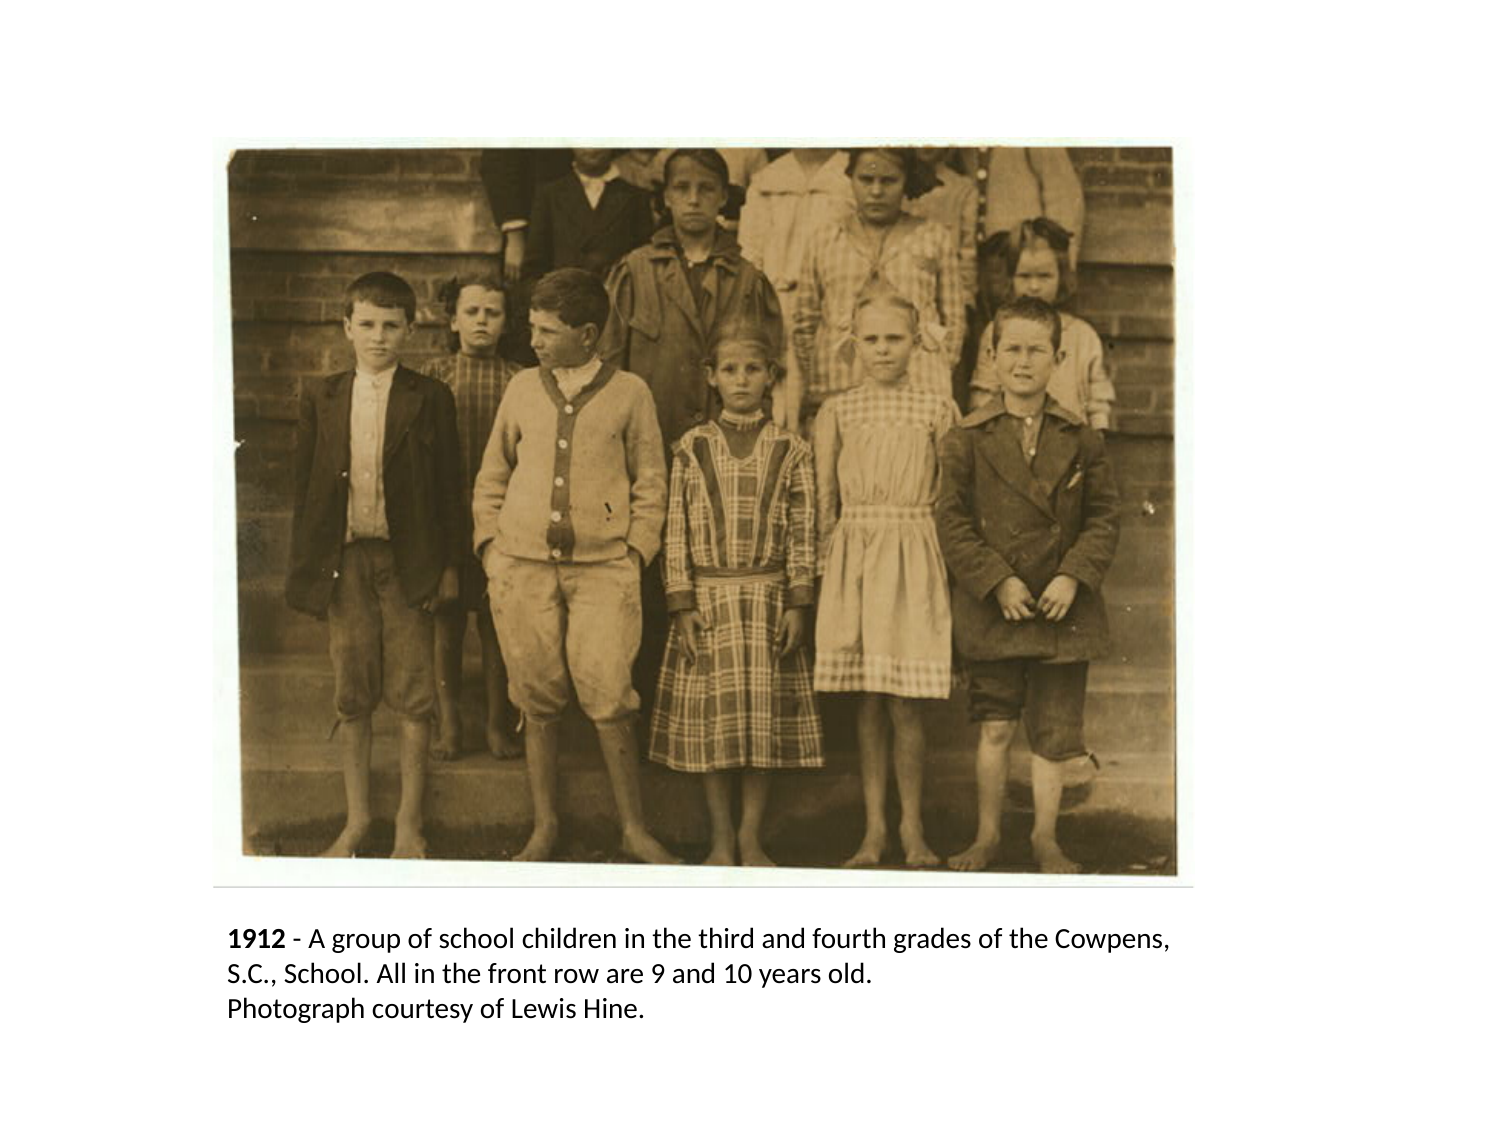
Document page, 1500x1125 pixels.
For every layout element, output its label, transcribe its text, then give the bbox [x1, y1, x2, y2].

picture [212, 137, 1195, 888]
text_box 1912 - A group of school children in the third and fourth grades of the Cowpens, S.C., School. All in the front row are 9 and 10 years old. Photograph courtesy of Lewis Hine. [212, 912, 1194, 1033]
